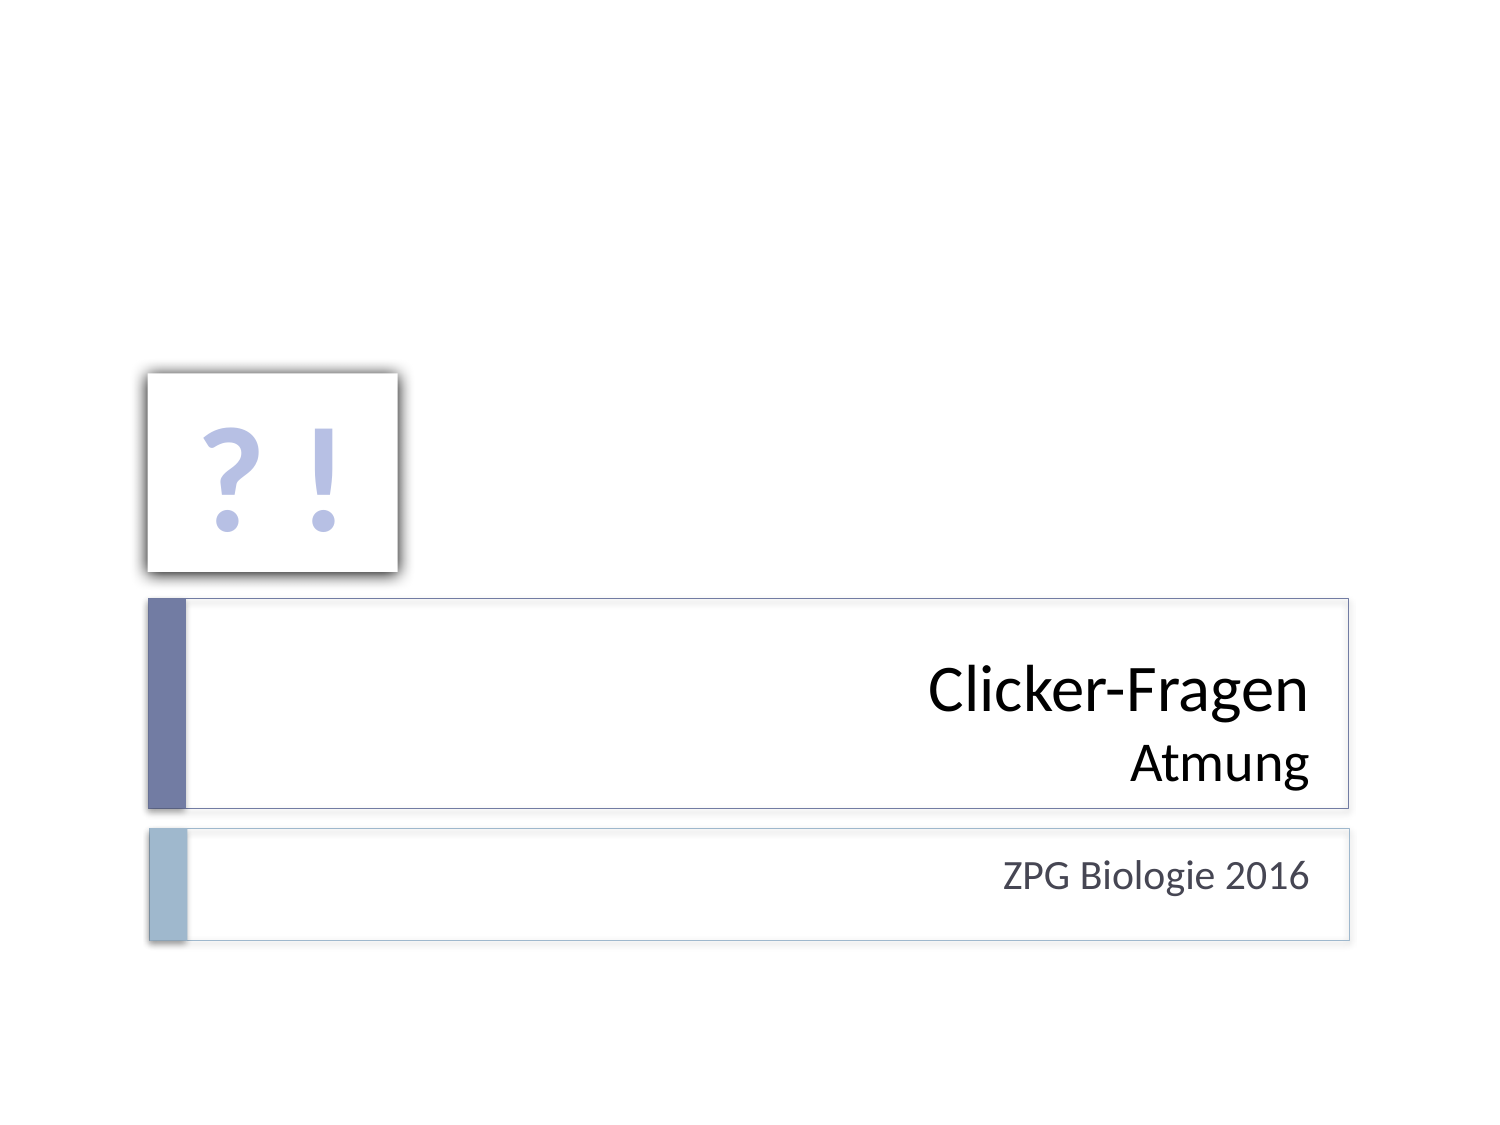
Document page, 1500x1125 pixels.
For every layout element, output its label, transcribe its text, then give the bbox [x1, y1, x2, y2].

title Clicker-Fragen Atmung [200, 637, 1325, 800]
text_box ? ! [146, 372, 399, 573]
subtitle ZPG Biologie 2016 [200, 840, 1325, 929]
